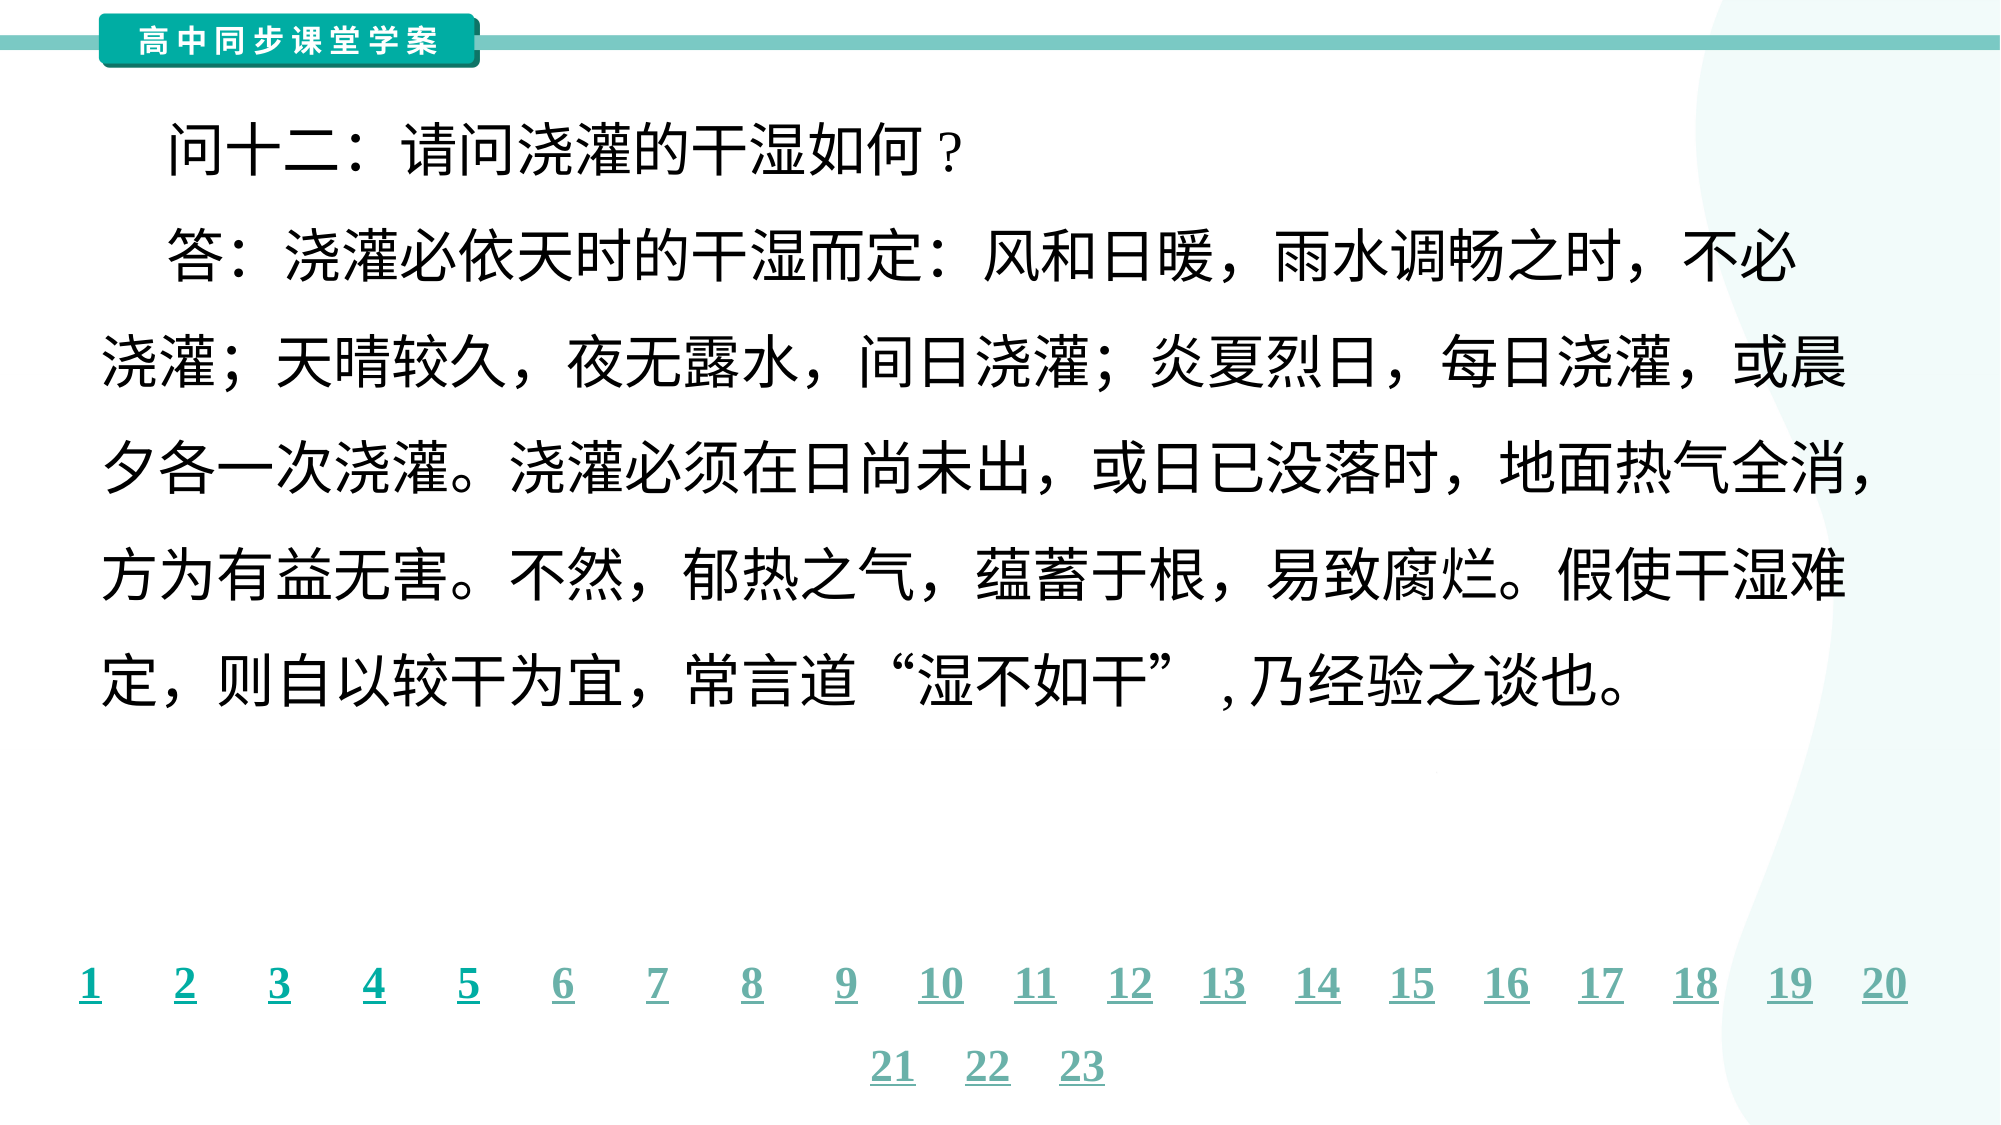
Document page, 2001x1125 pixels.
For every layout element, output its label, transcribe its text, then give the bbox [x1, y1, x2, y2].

text_box 问十二：请问浇灌的干湿如何? 答：浇灌必依天时的干湿而定：风和日暖，雨水调畅之时，不必 浇灌；天晴较久，夜无露水，间日浇灌；炎夏烈日，每日浇灌，或晨 夕各一次浇灌。浇灌必须在日尚未出，或日已没落时，地面热气全消， 方为有益无害。不然，郁热之气，蕴蓄于根，易致腐烂。假使干湿难 定，则自以较干为宜，常言道“湿不如干”,乃经验之谈也。 [100, 76, 1899, 715]
picture [0, 0, 2000, 1125]
